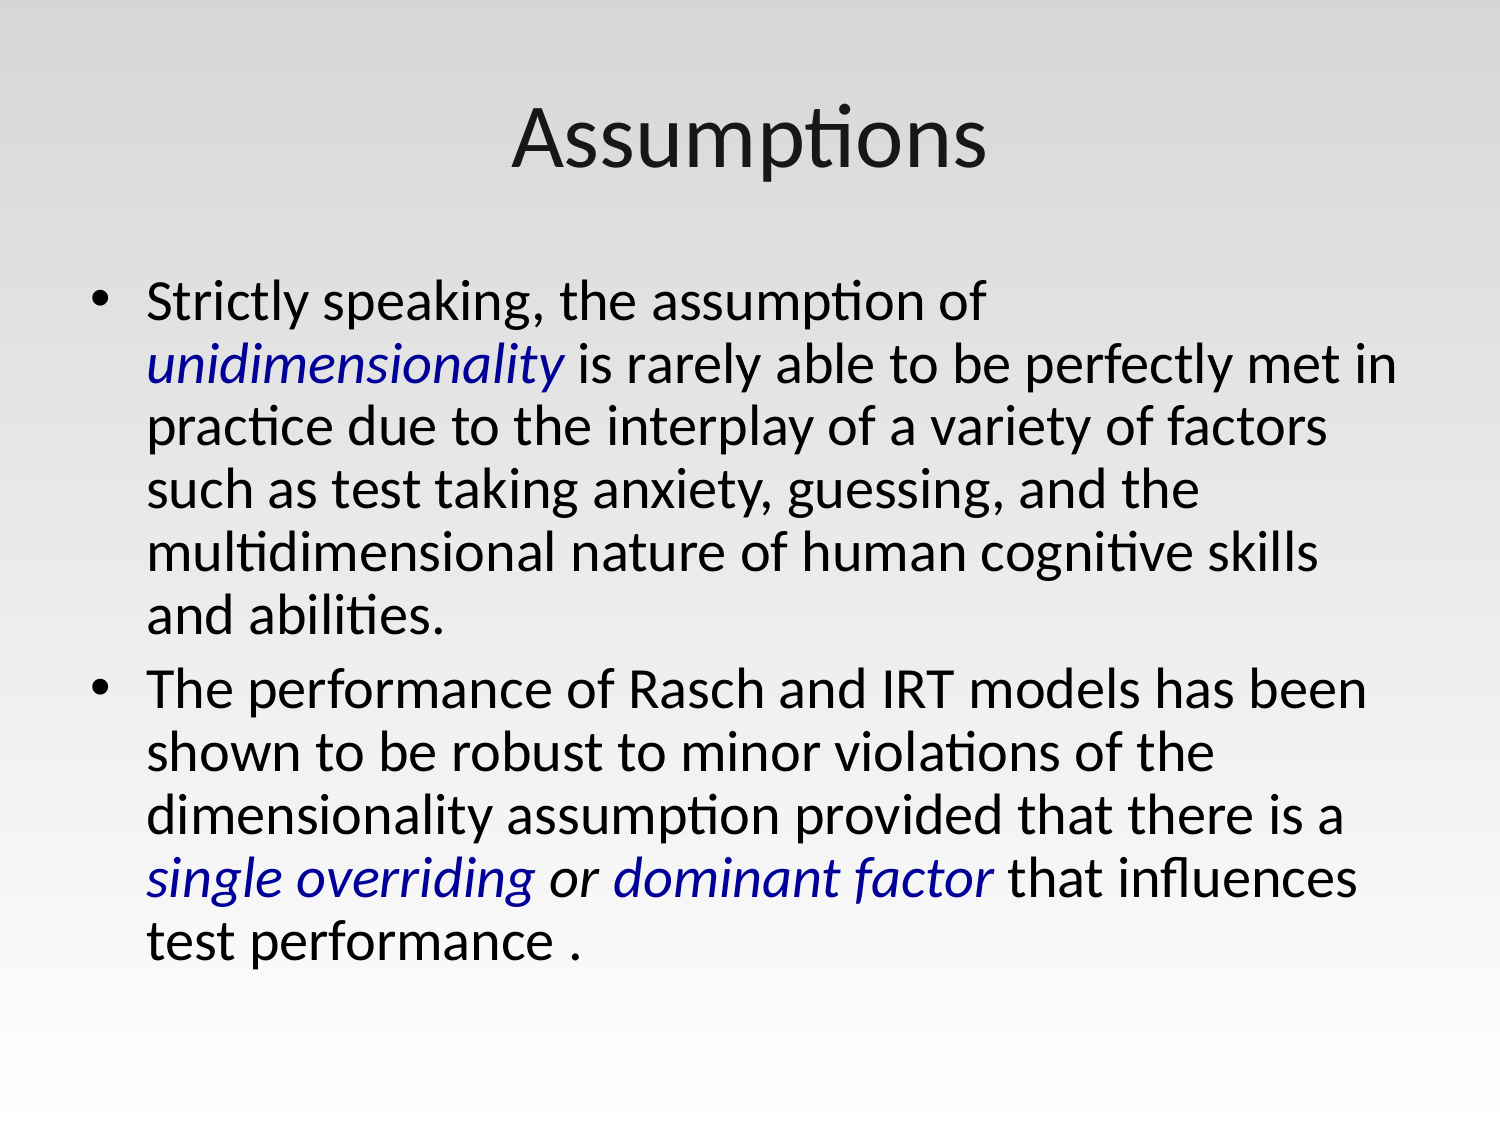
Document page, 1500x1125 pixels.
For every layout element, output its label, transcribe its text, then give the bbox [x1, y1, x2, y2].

list Strictly speaking, the assumption of unidimensionality is rarely able to be perfectly met in practice due to the interplay of a variety of factors such as test taking anxiety, guessing, and the multidimensional nature of human cognitive skills and abilities. The performance of Rasch and IRT models has been shown to be robust to minor violations of the dimensionality assumption provided that there is a single overriding or dominant factor that influences test performance . [75, 262, 1425, 1063]
title Assumptions [75, 37, 1425, 225]
